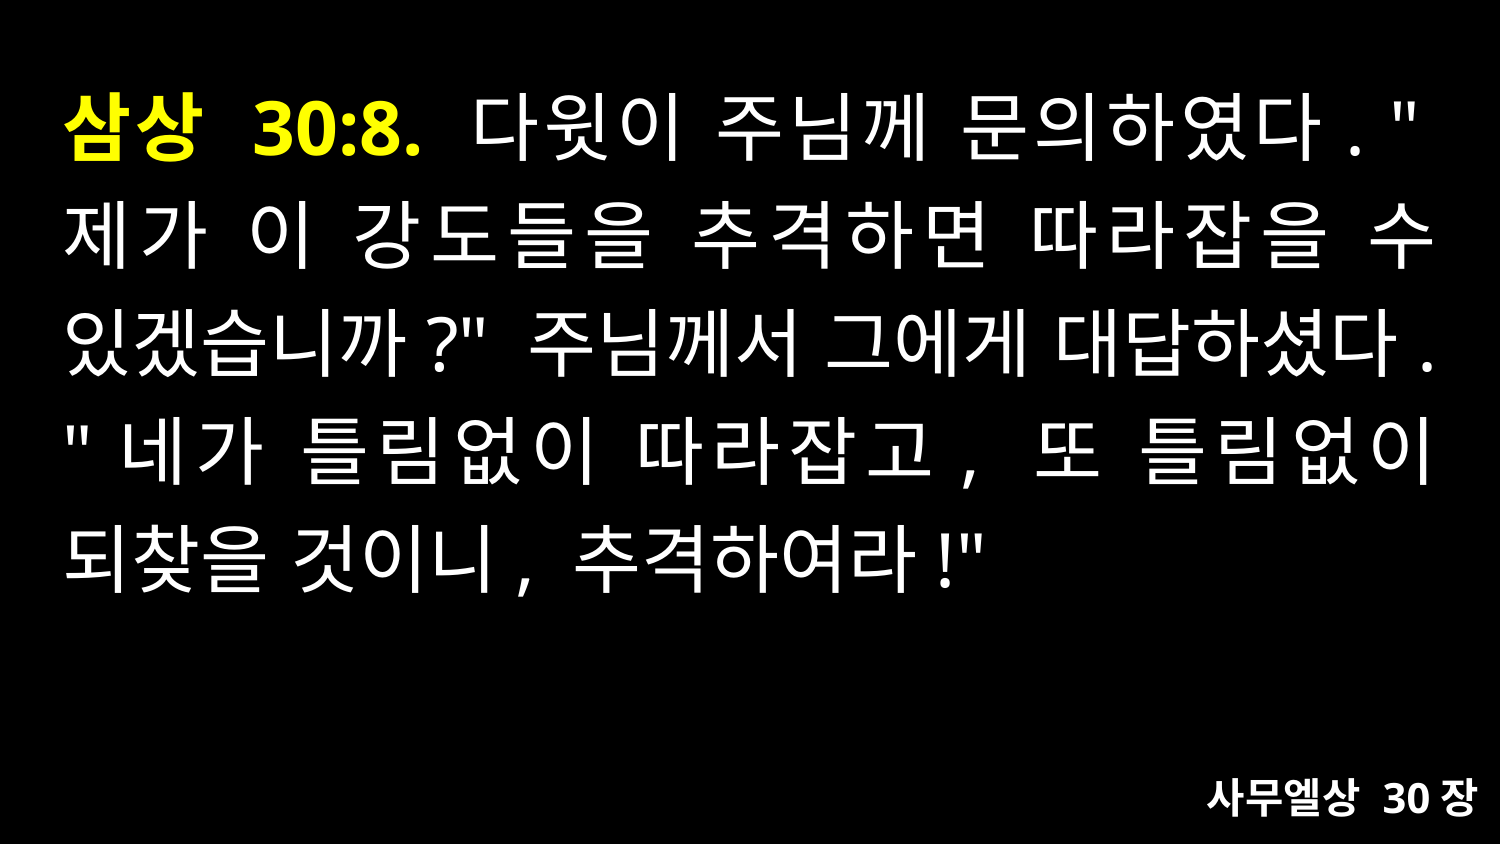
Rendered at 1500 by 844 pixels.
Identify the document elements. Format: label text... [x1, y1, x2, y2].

title 삼상 30:8. 다윗이 주님께 문의하였다. "제가 이 강도들을 추격하면 따라잡을 수 있겠습니까?" 주님께서 그에게 대답하셨다. "네가 틀림없이 따라잡고, 또 틀림없이 되찾을 것이니, 추격하여라!" [0, 0, 1500, 844]
subtitle 사무엘상 30장 [916, 770, 1500, 844]
